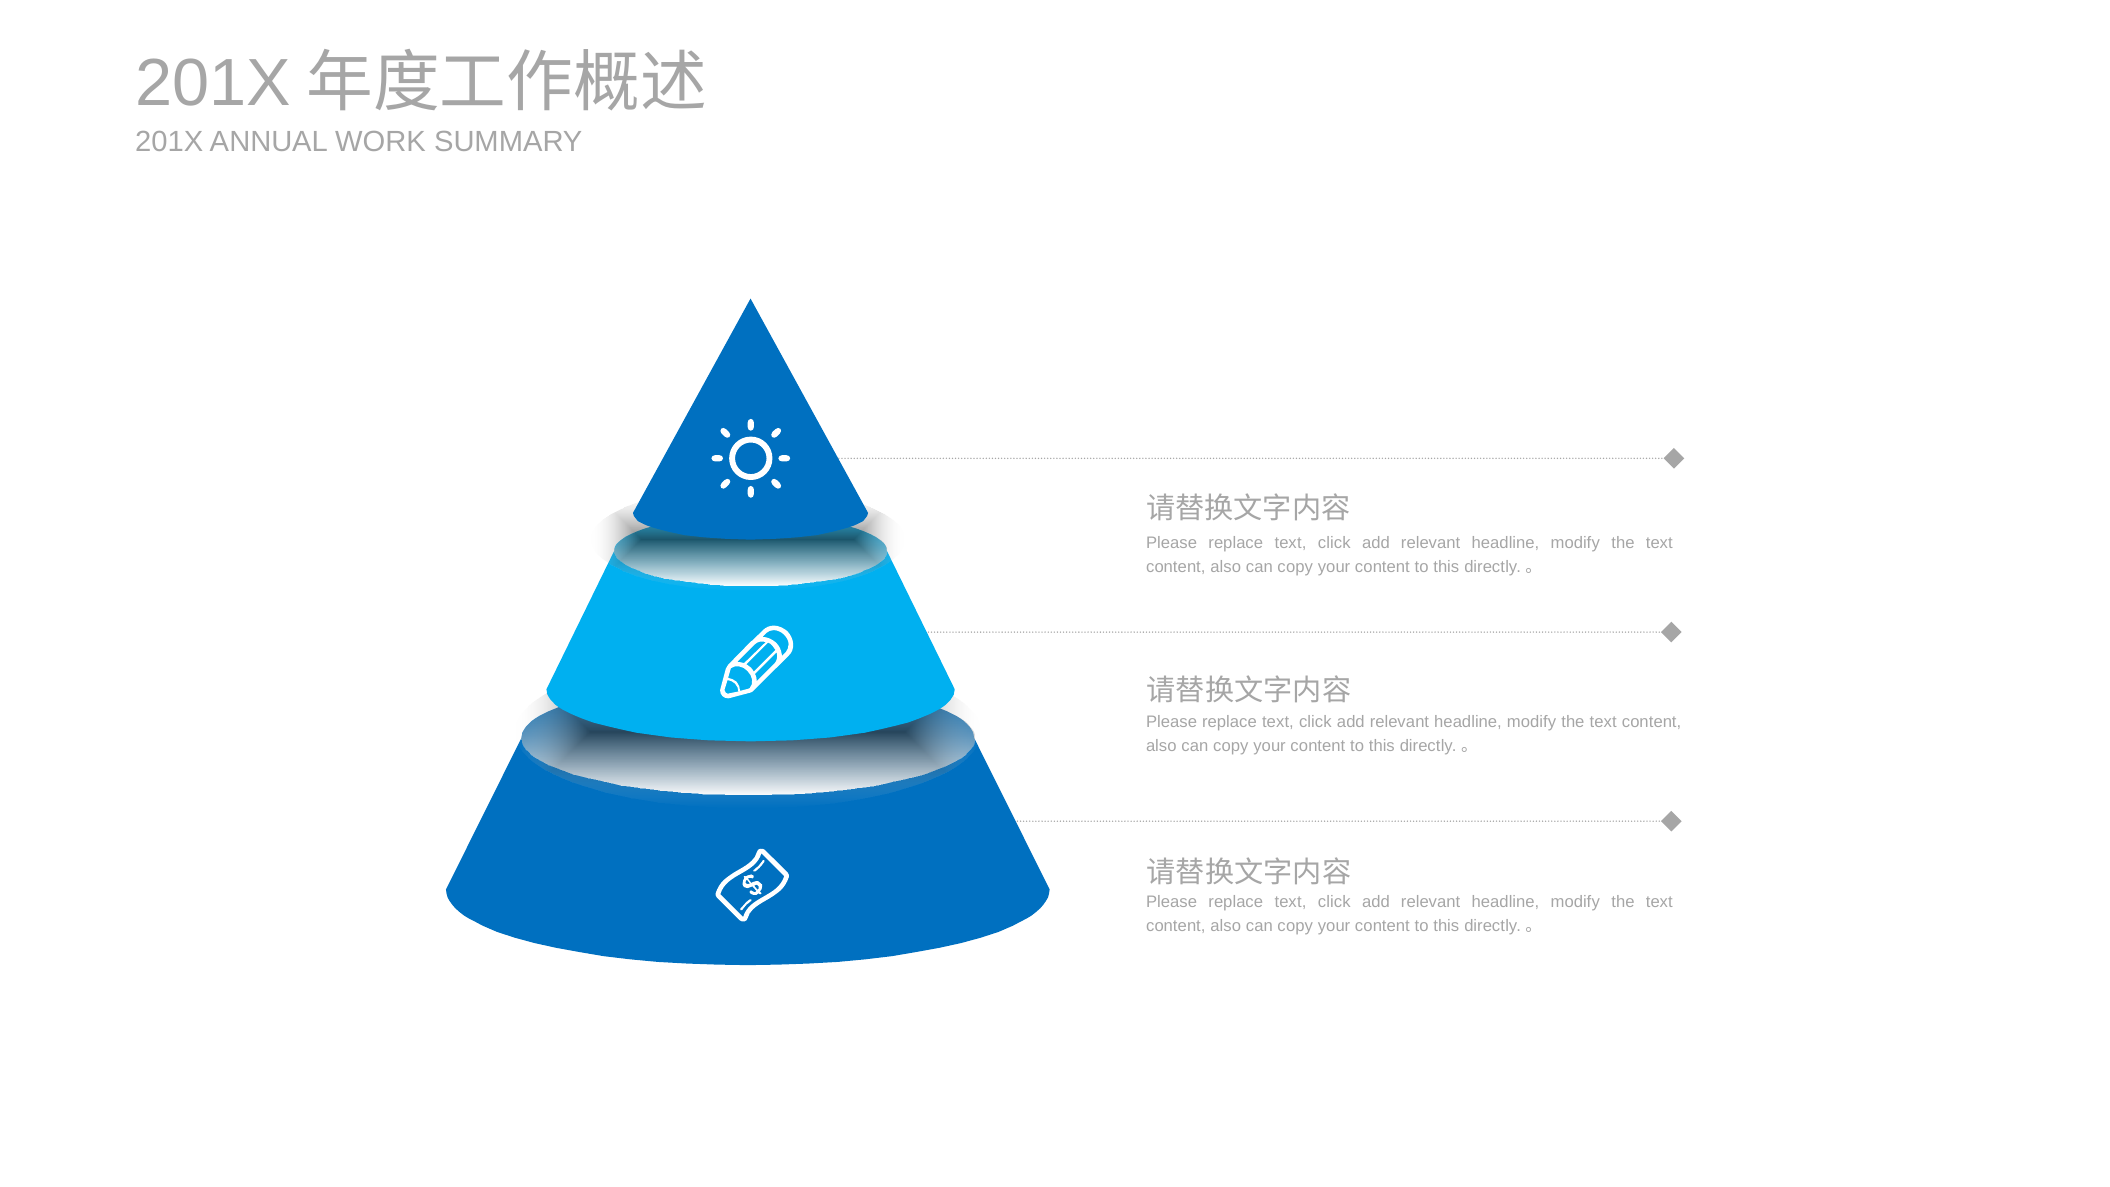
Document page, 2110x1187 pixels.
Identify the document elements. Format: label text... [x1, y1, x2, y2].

text_box 201X年度工作概述 [135, 38, 783, 119]
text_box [715, 848, 790, 922]
text_box Please replace text, click add relevant headline, modify the text content, also can copy your content to this directly.。 [1146, 886, 1674, 935]
text_box 请替换文字内容 [1146, 846, 1352, 889]
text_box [747, 458, 1674, 822]
text_box [720, 478, 731, 487]
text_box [546, 487, 955, 742]
text_box [711, 455, 724, 462]
text_box [771, 427, 782, 438]
text_box [729, 436, 773, 480]
text_box [747, 418, 754, 431]
text_box [647, 298, 838, 487]
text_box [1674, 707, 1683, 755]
text_box 201X ANNUAL WORK SUMMARY [135, 122, 596, 158]
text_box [445, 656, 1050, 966]
text_box [720, 427, 731, 438]
